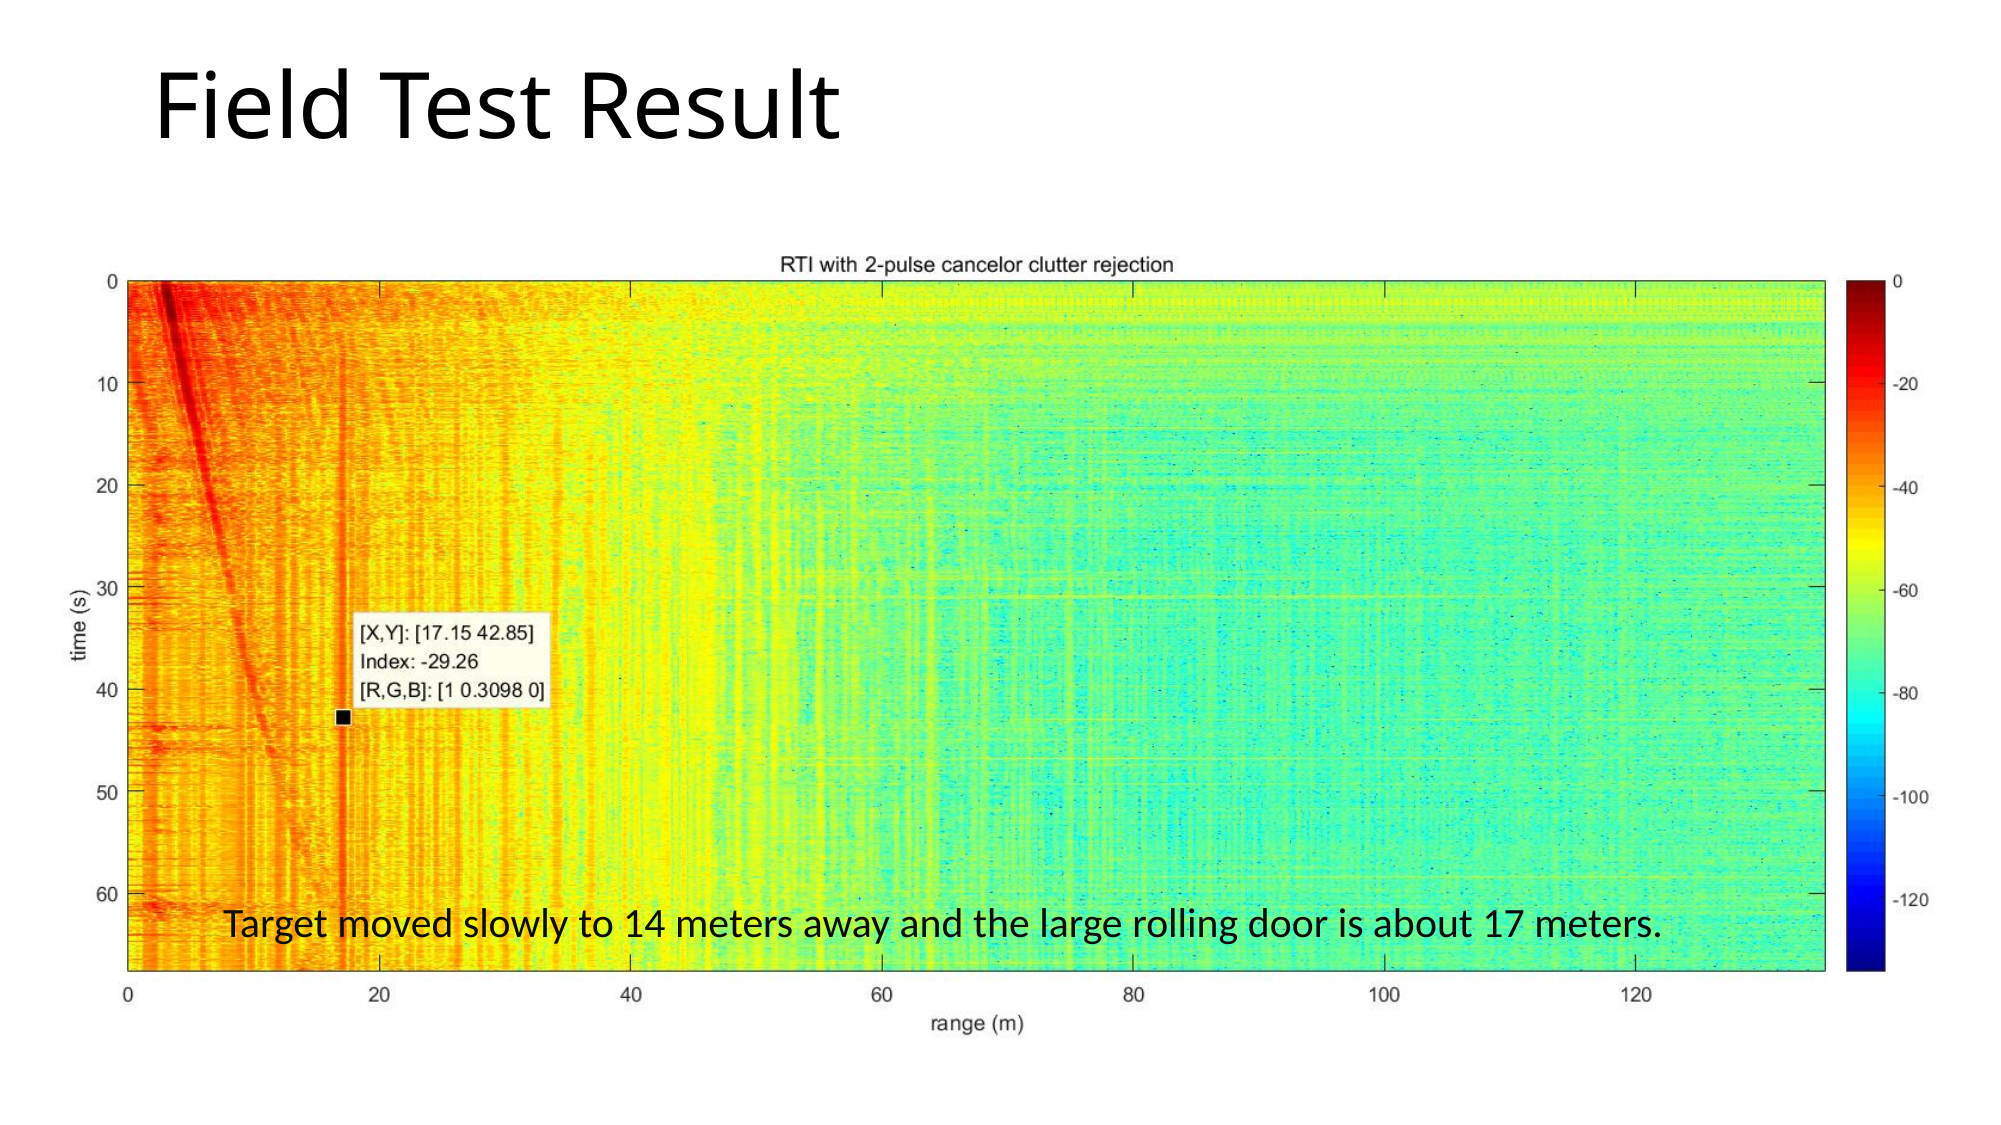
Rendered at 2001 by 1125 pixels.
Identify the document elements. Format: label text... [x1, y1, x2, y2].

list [44, 217, 1957, 1065]
title Field Test Result [137, 0, 1863, 217]
